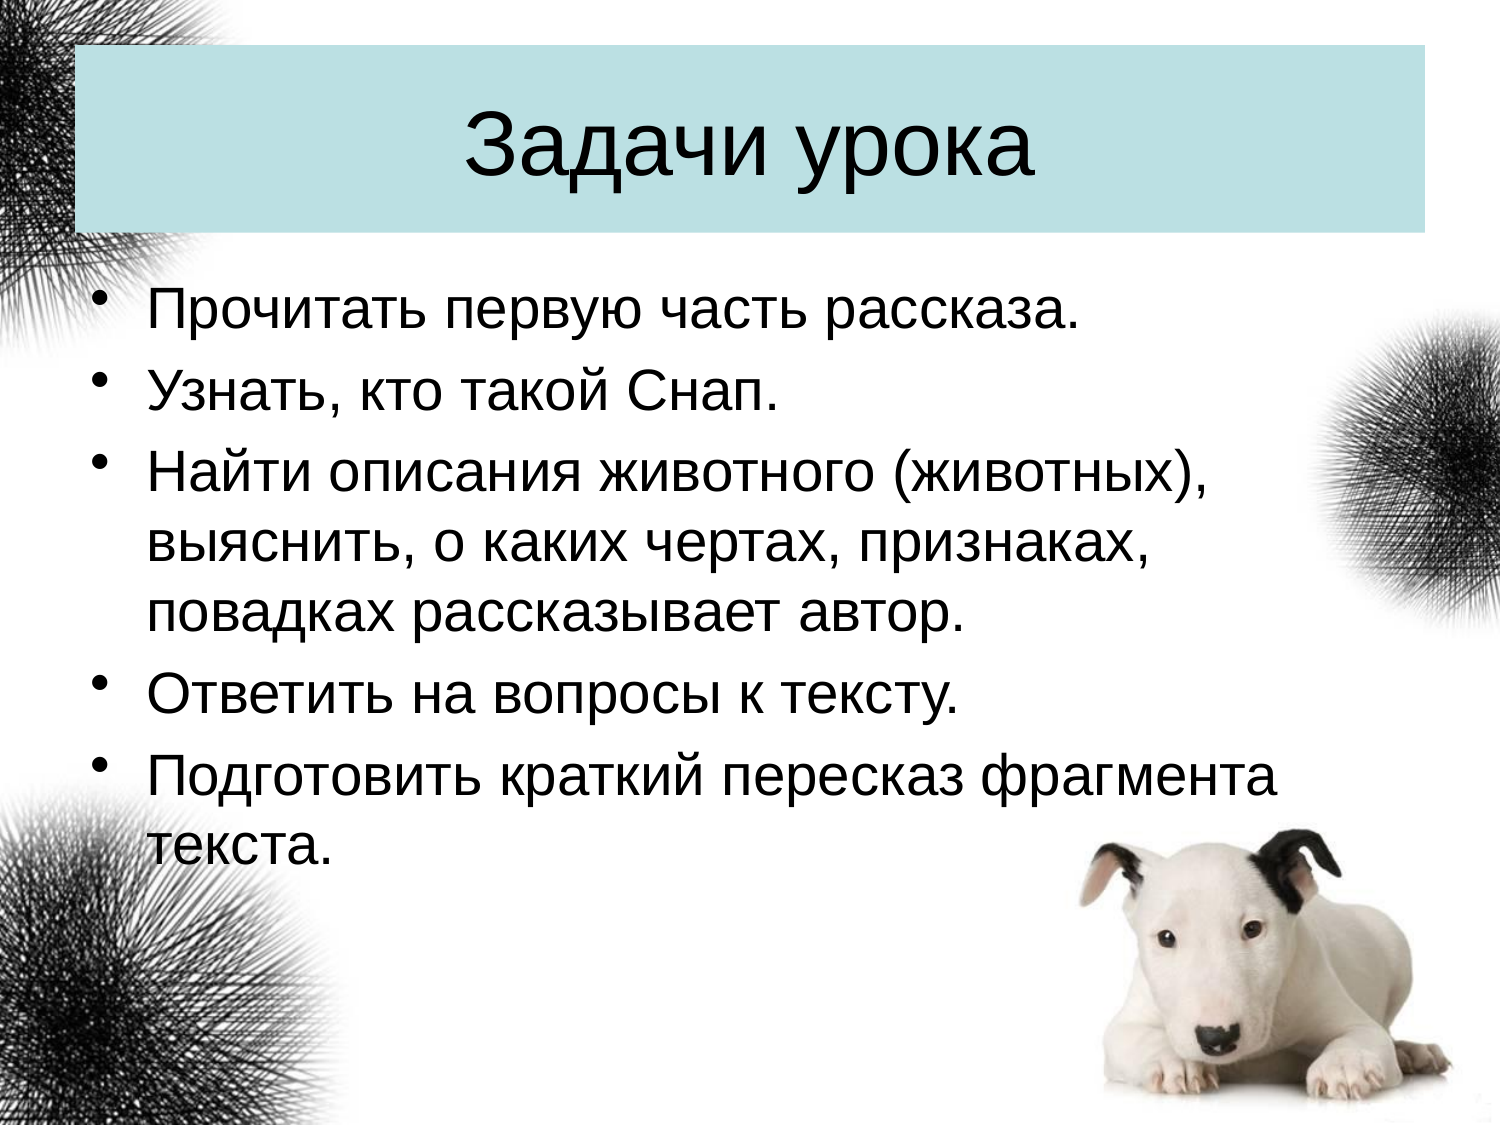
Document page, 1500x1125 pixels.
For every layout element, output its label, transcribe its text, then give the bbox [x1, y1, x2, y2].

list Прочитать первую часть рассказа. Узнать, кто такой Снап. Найти описания животного (животных), выяснить, о каких чертах, признаках, повадках рассказывает автор. Ответить на вопросы к тексту. Подготовить краткий пересказ фрагмента текста. [75, 262, 1425, 1005]
title Задачи урока [75, 45, 1425, 233]
picture [0, 0, 1500, 1125]
